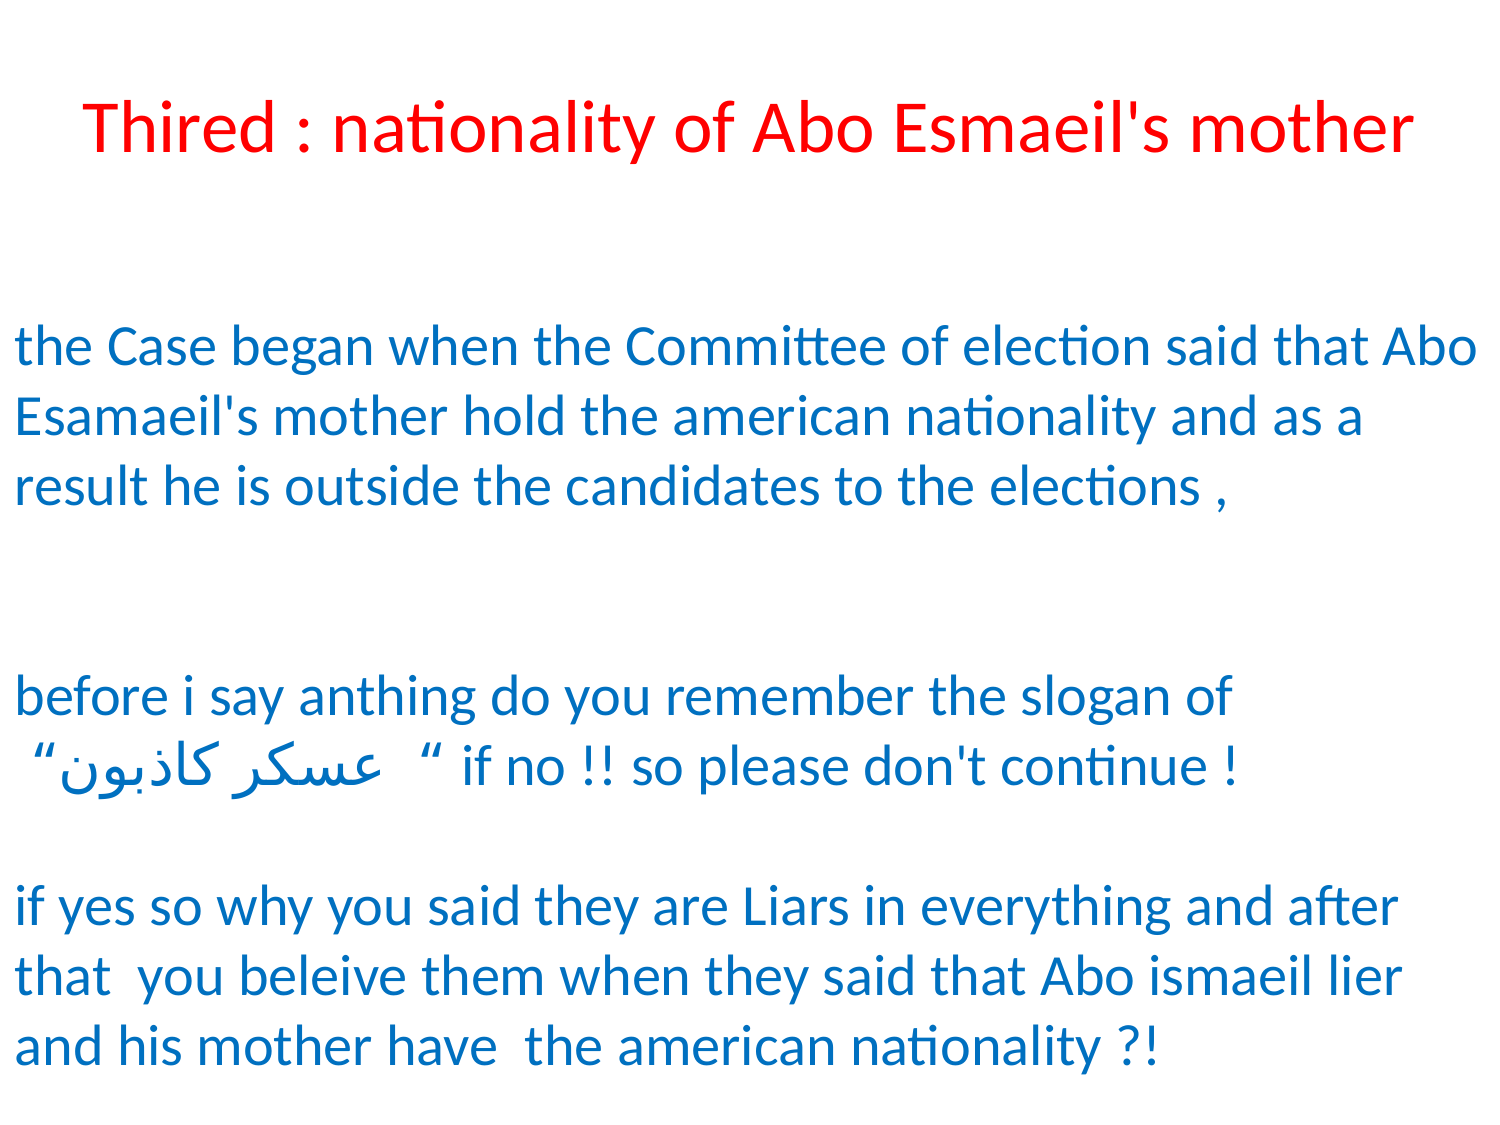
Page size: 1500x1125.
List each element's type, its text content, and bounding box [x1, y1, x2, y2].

text_box Thired : nationality of Abo Esmaeil's mother the Case began when the Committee of election said that Abo Esamaeil's mother hold the american nationality and as a result he is outside the candidates to the elections , before i say anthing do you remember the slogan of “عسكر كاذبون “ if no !! so please don't continue ! if yes so why you said they are Liars in everything and after that you beleive them when they said that Abo ismaeil lier and his mother have the american nationality ?! [0, 0, 1500, 1085]
